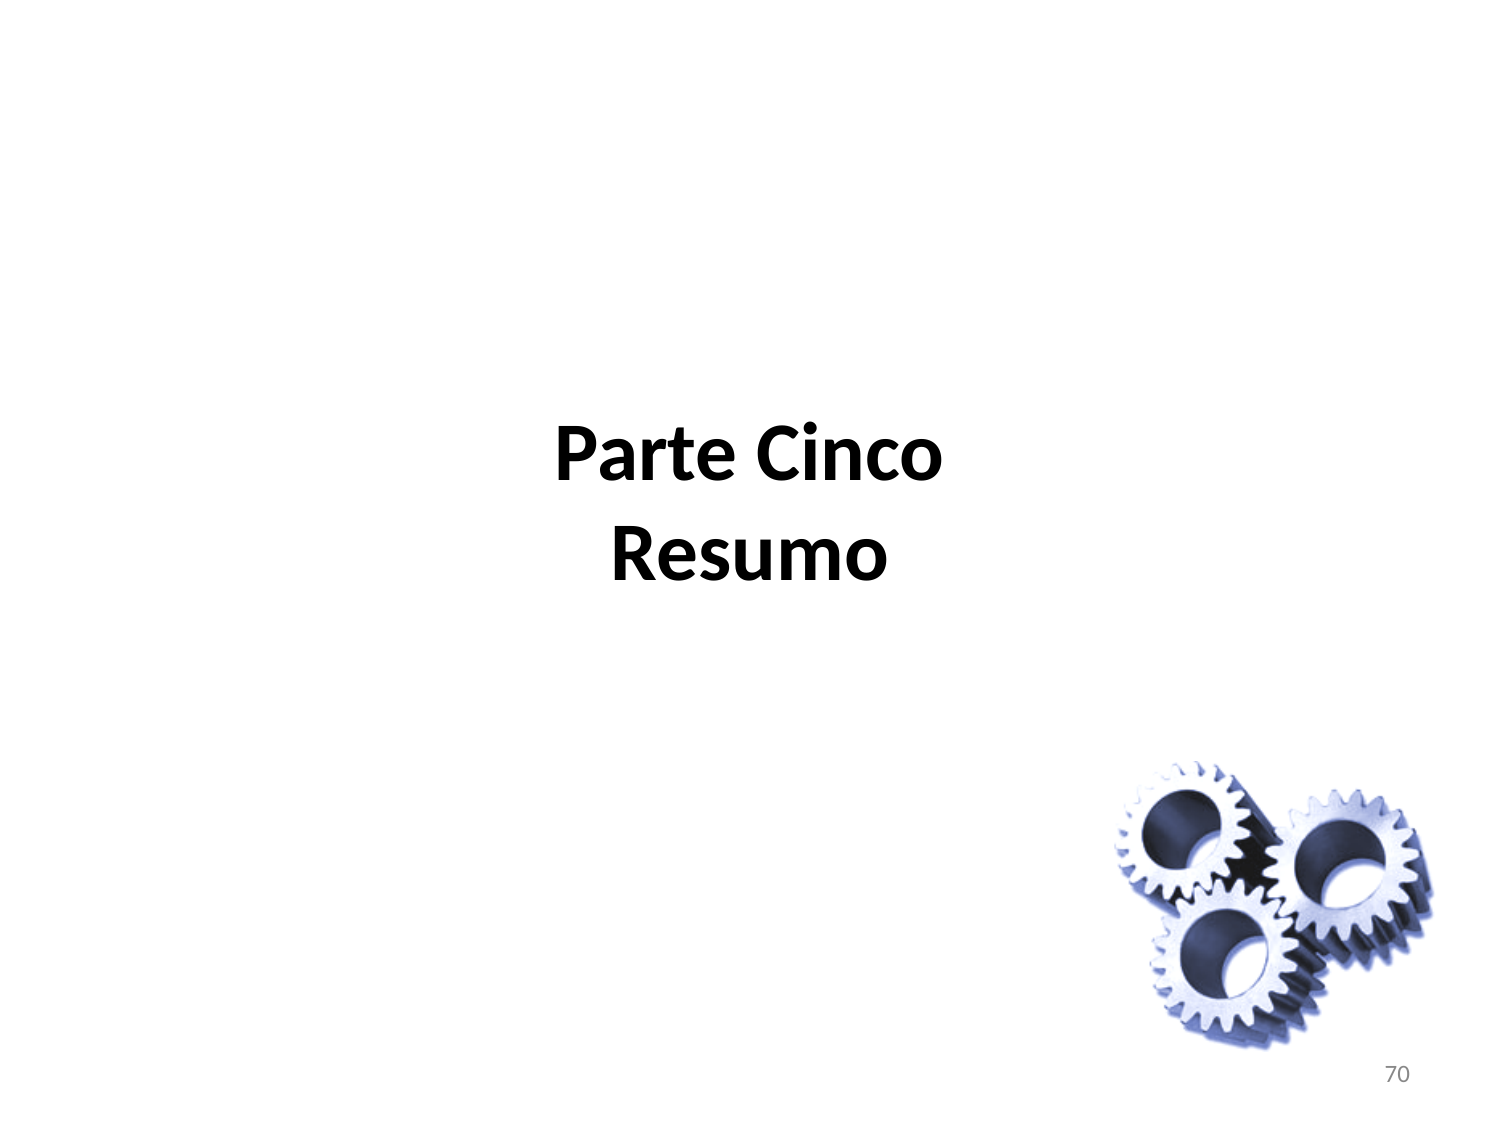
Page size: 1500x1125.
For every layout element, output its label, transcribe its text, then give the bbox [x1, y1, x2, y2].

title Parte Cinco Resumo [75, 453, 1425, 641]
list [1112, 761, 1436, 1052]
slide_number 70 [1074, 1042, 1425, 1103]
